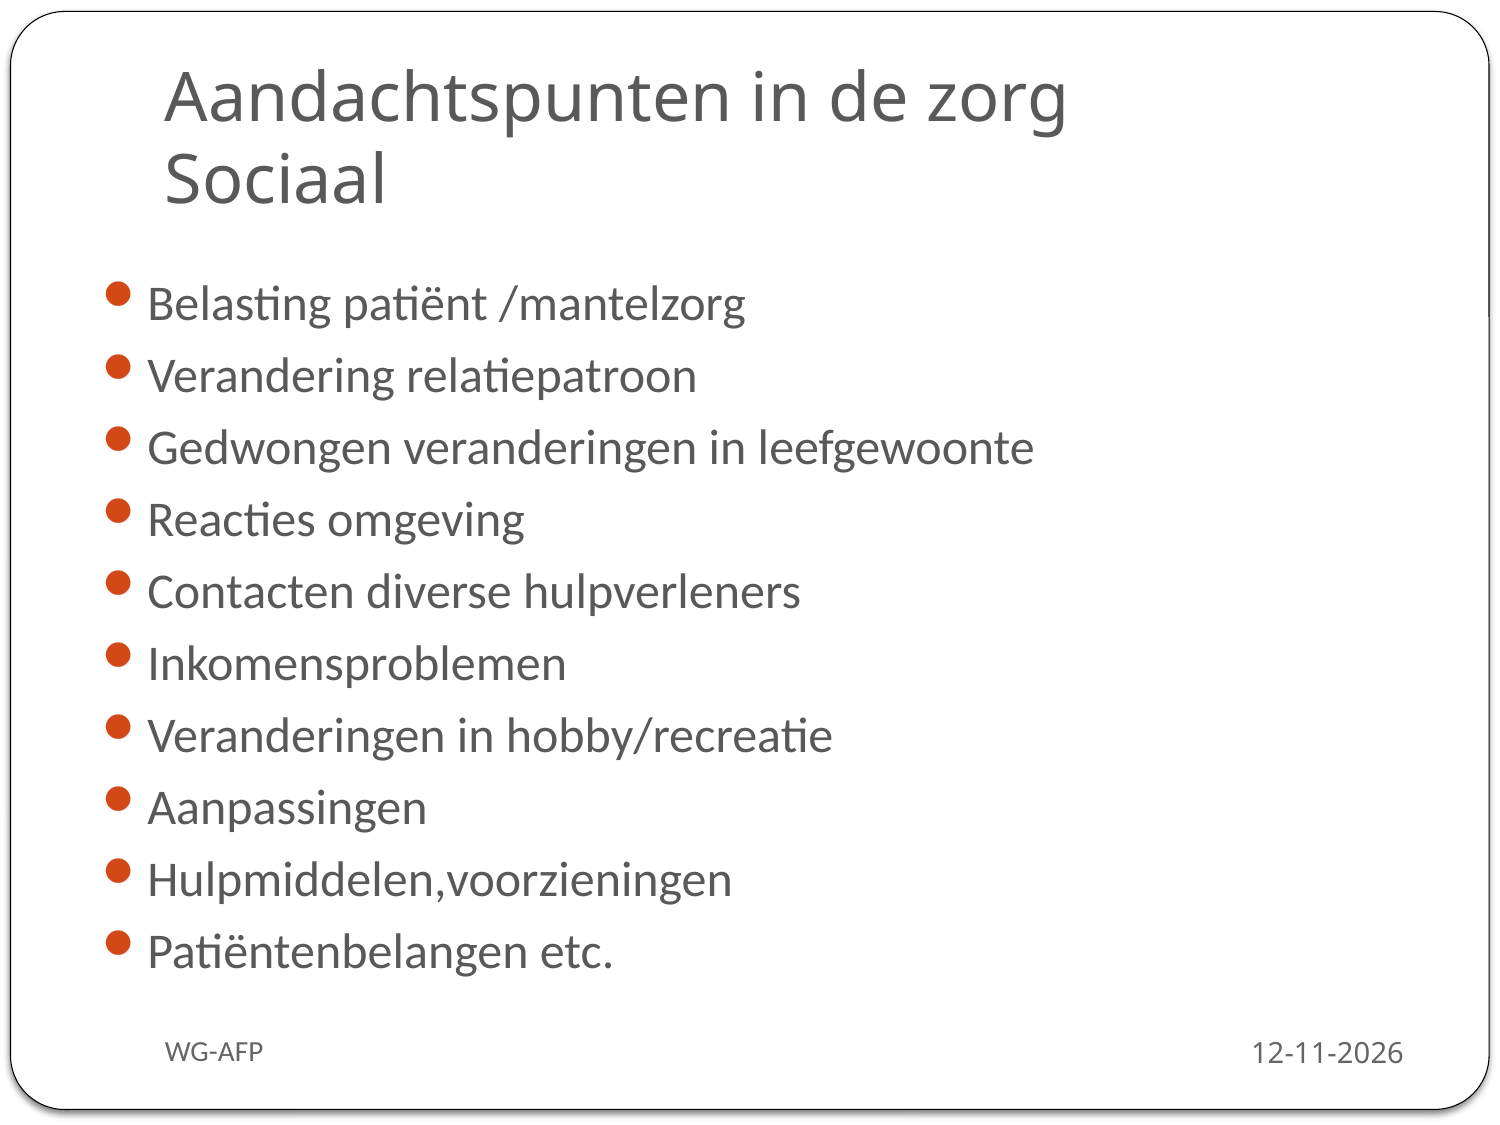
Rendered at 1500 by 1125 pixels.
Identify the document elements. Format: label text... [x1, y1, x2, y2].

list Belasting patiënt /mantelzorg Verandering relatiepatroon Gedwongen veranderingen in leefgewoonte Reacties omgeving Contacten diverse hulpverleners Inkomensproblemen Veranderingen in hobby/recreatie Aanpassingen Hulpmiddelen,voorzieningen Patiëntenbelangen etc. [87, 262, 1388, 1038]
footer WG-AFP [150, 1012, 800, 1088]
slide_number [1012, 1015, 1419, 1094]
title Aandachtspunten in de zorg Sociaal [150, 45, 1425, 233]
